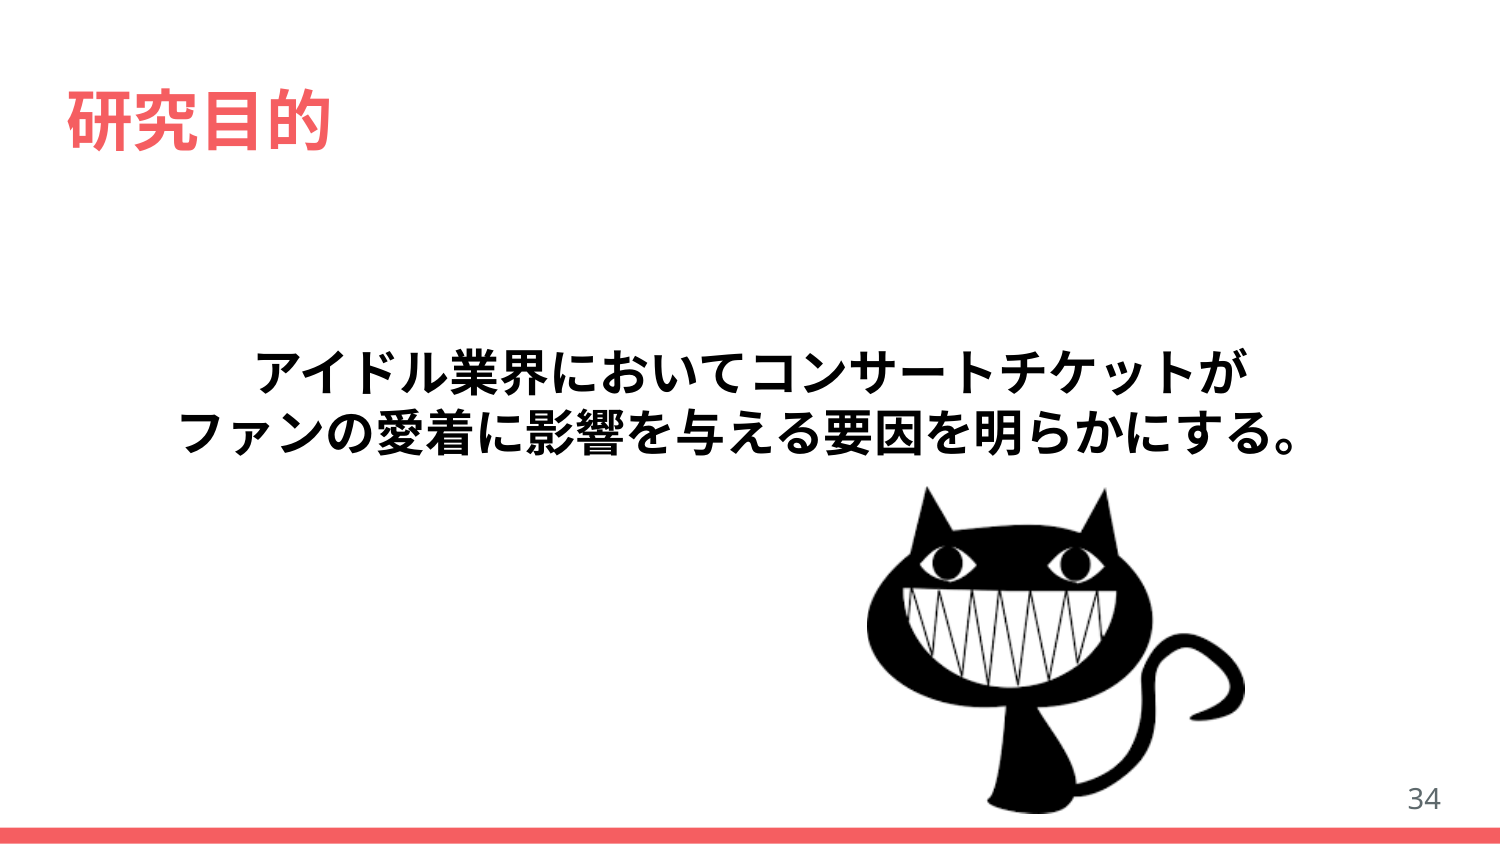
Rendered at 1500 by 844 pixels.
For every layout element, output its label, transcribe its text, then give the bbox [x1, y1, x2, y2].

list アイドル業界においてコンサートチケットが ファンの愛着に影響を与える要因を明らかにする。 [51, 189, 1449, 708]
picture [867, 486, 1245, 814]
slide_number 34 [1392, 767, 1483, 833]
title 研究目的 [51, 64, 1449, 167]
